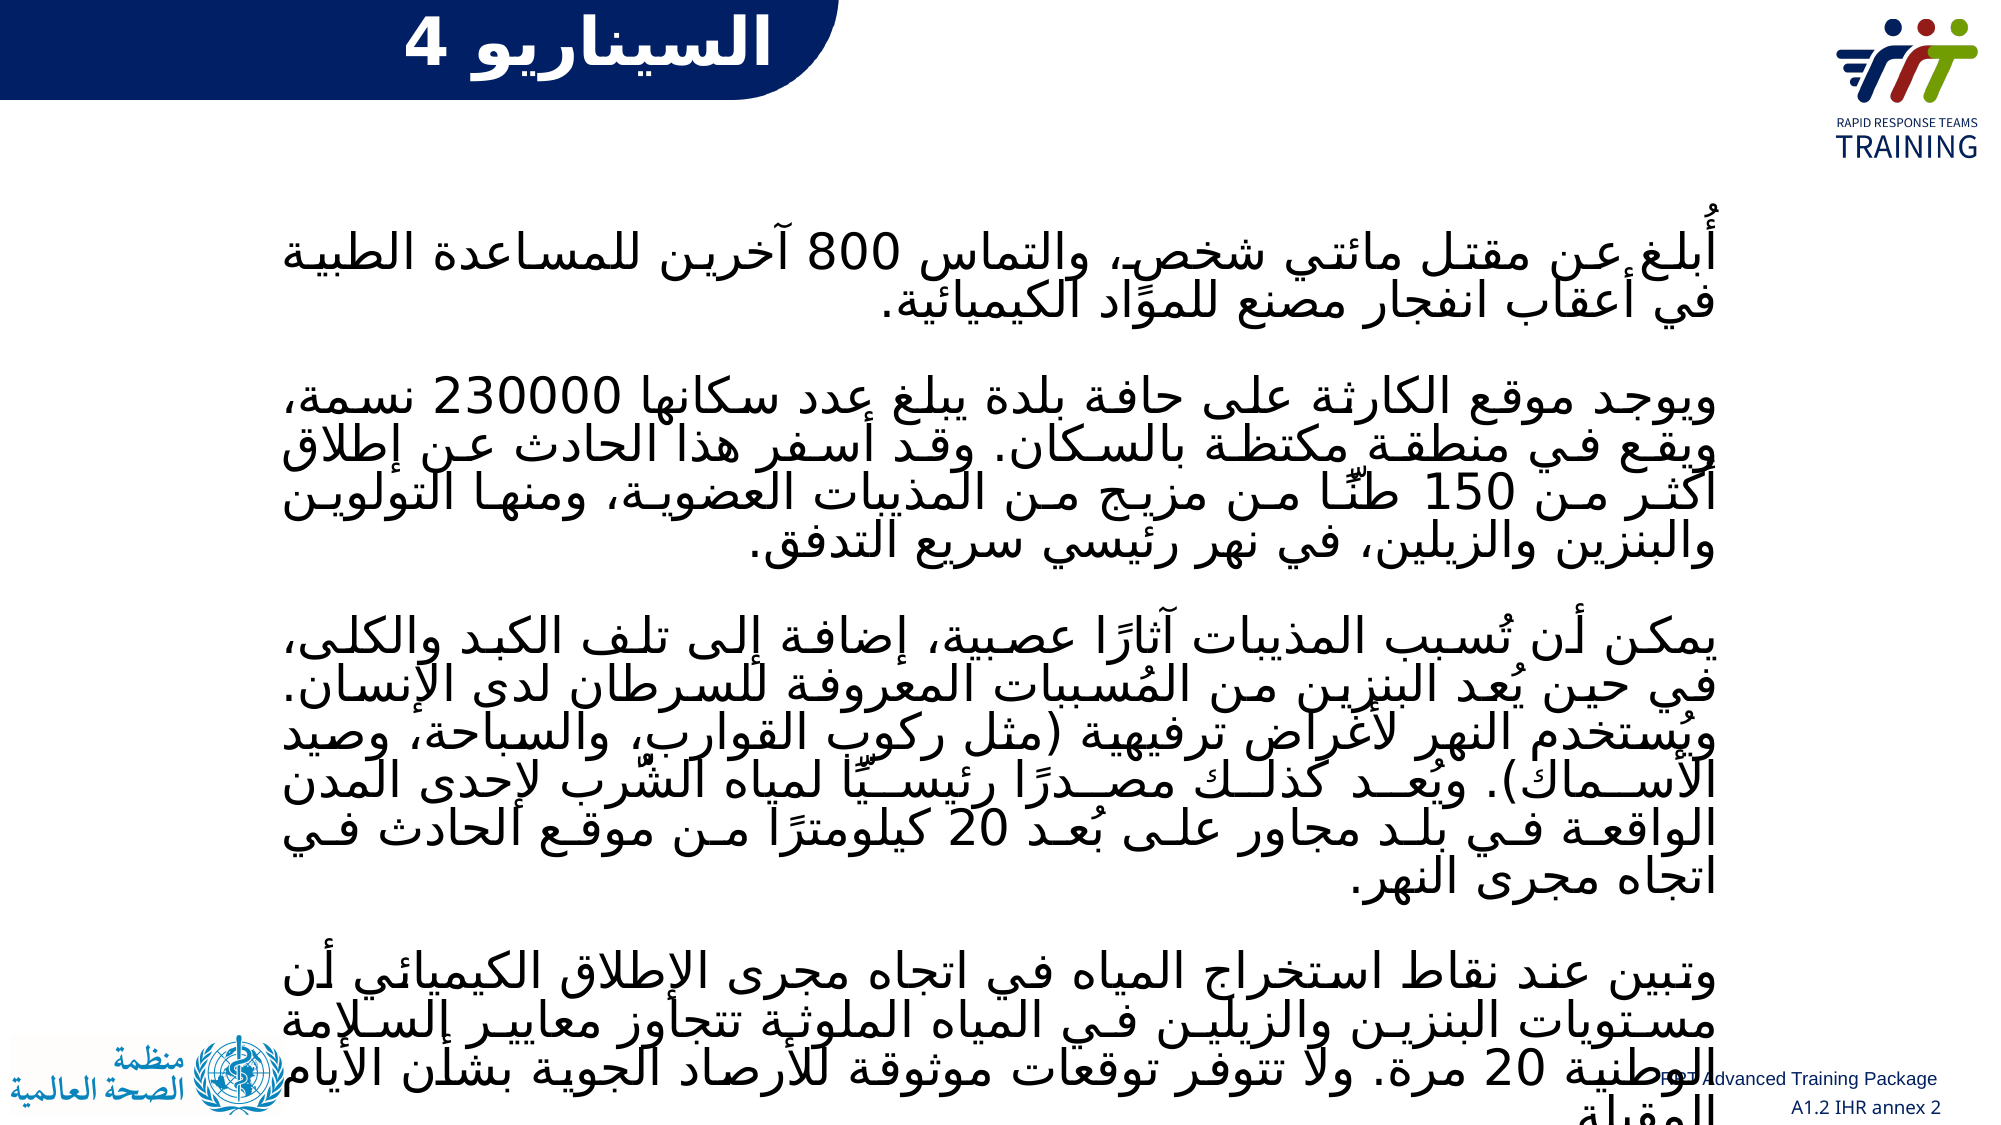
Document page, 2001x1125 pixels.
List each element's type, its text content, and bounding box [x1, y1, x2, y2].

text_box أُبلغ عن مقتل مائتي شخصٍ، والتماس 800 آخرين للمساعدة الطبية في أعقاب انفجار مصنع للمواد الكيميائية. ويوجد موقع الكارثة على حافة بلدة يبلغ عدد سكانها 230000 نسمة، ويقع في منطقة مكتظة بالسكان. وقد أسفر هذا الحادث عن إطلاق أكثر من 150 طنًّا من مزيج من المذيبات العضوية، ومنها التولوين والبنزين والزيلين، في نهر رئيسي سريع التدفق. يمكن أن تُسبب المذيبات آثارًا عصبية، إضافة إلى تلف الكبد والكلى، في حين يُعد البنزين من المُسببات المعروفة للسرطان لدى الإنسان. ويُستخدم النهر لأغراض ترفيهية (مثل ركوب القوارب، والسباحة، وصيد الأسماك). ويُعد كذلك مصدرًا رئيسيًّا لمياه الشُّرب لإحدى المدن الواقعة في بلد مجاور على بُعد 20 كيلومترًا من موقع الحادث في اتجاه مجرى النهر. وتبين عند نقاط استخراج المياه في اتجاه مجرى الإطلاق الكيميائي أن مستويات البنزين والزيلين في المياه الملوثة تتجاوز معايير السلامة الوطنية 20 مرة. ولا تتوفر توقعات موثوقة للأرصاد الجوية بشأن الأيام المقبلة. [273, 224, 1727, 1125]
picture [241, 1050, 247, 1059]
picture [11, 1035, 273, 1115]
title السيناريو 4 [0, 0, 783, 105]
picture [1835, 19, 1978, 167]
picture [783, 0, 839, 100]
